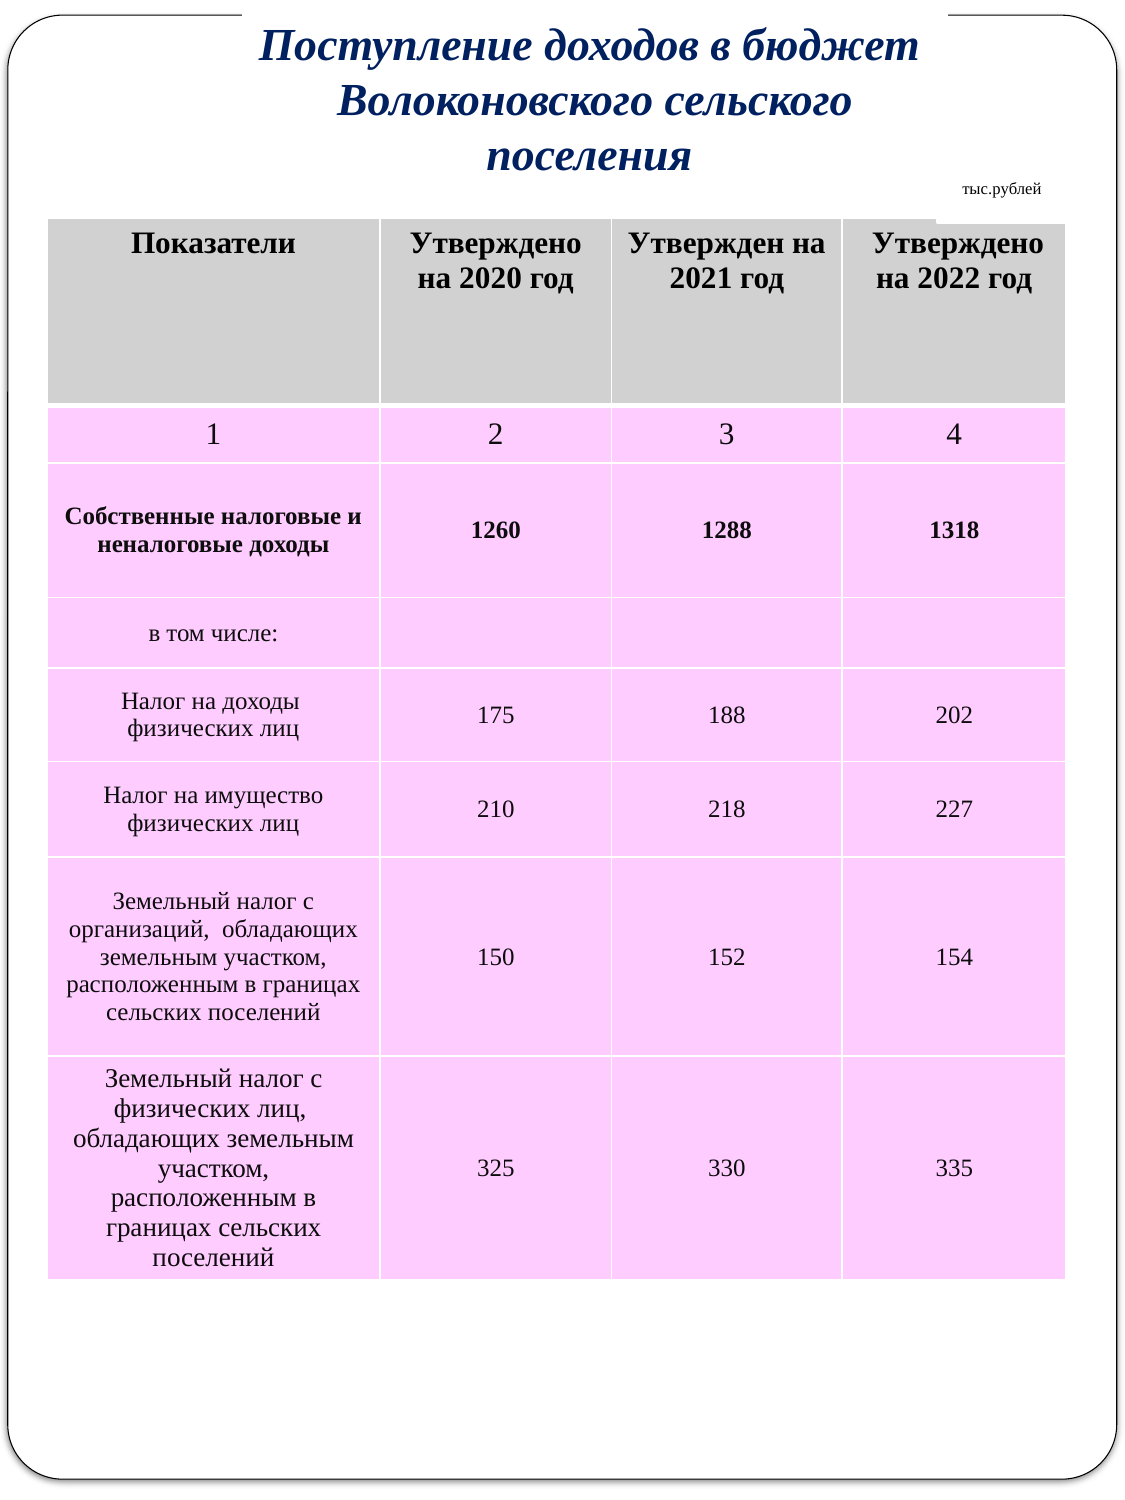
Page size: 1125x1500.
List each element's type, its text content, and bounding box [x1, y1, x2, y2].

table_cell в том числе: [48, 598, 379, 667]
table_cell 154 [843, 858, 1065, 1055]
table_cell 150 [381, 858, 611, 1055]
table_cell [612, 598, 841, 667]
table_cell 188 [612, 669, 841, 761]
table_cell Земельный налог с физических лиц, обладающих земельным участком, расположенным в границах сельских поселений [48, 1057, 379, 1279]
table_cell 1318 [843, 464, 1065, 597]
table_header Утвержден на 2021 год [612, 219, 841, 403]
table_cell 175 [381, 669, 611, 761]
table_cell Собственные налоговые и неналоговые доходы [48, 464, 379, 597]
table_cell 3 [612, 408, 841, 462]
table_cell 1288 [612, 464, 841, 597]
table_header Показатели [48, 219, 379, 403]
table_cell 210 [381, 762, 611, 856]
text_box тыс.рублей [936, 151, 1067, 224]
table_header Утверждено на 2022 год [843, 219, 1065, 403]
table_header Утверждено на 2020 год [381, 219, 611, 403]
table_cell 335 [843, 1057, 1065, 1279]
table_cell 330 [612, 1057, 841, 1279]
table_cell 1260 [381, 464, 611, 597]
table_cell 4 [843, 408, 1065, 462]
table_cell 325 [381, 1057, 611, 1279]
table_cell Налог на доходы физических лиц [48, 669, 379, 761]
table_cell [381, 598, 611, 667]
table_cell 152 [612, 858, 841, 1055]
table_cell 1 [48, 408, 379, 462]
text_box Поступление доходов в бюджет Волоконовского сельского поселения [242, 0, 948, 196]
table_cell 202 [843, 669, 1065, 761]
table_cell Налог на имущество физических лиц [48, 762, 379, 856]
table_cell 227 [843, 762, 1065, 856]
table_cell 2 [381, 408, 611, 462]
table_cell [843, 598, 1065, 667]
table_cell Земельный налог с организаций, обладающих земельным участком, расположенным в границах сельских поселений [48, 858, 379, 1055]
table_cell 218 [612, 762, 841, 856]
